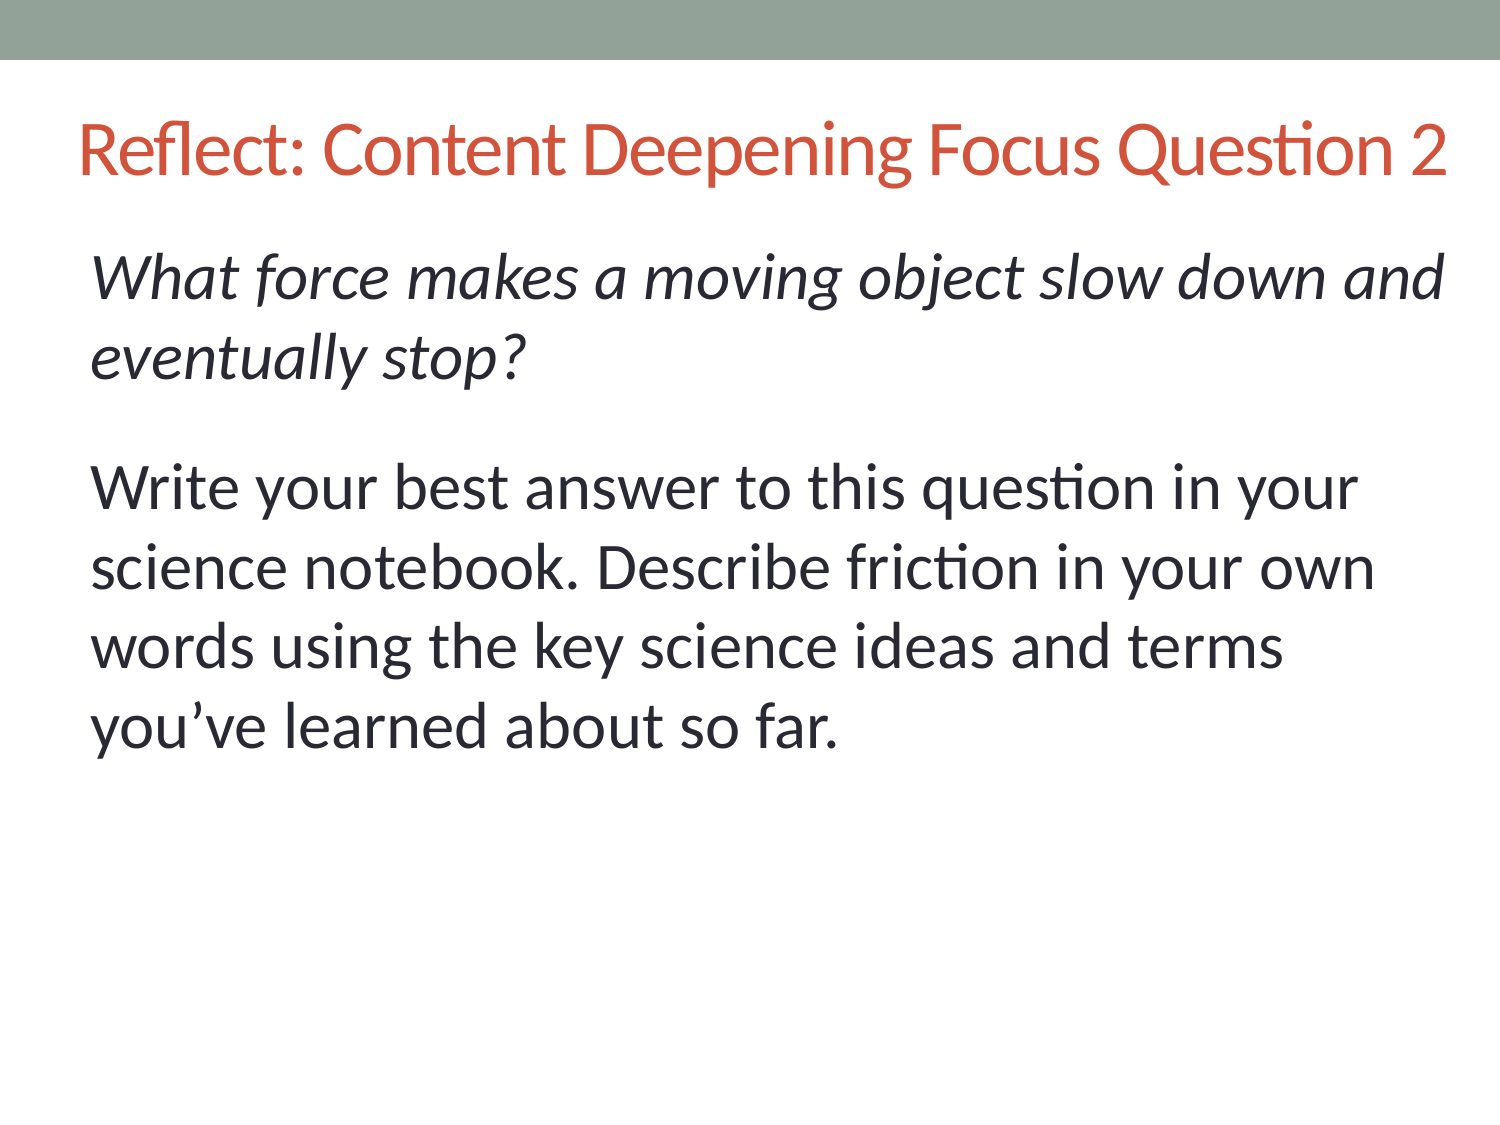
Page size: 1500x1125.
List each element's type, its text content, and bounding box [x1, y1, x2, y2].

title Reflect: Content Deepening Focus Question 2 [62, 62, 1500, 225]
list What force makes a moving object slow down and eventually stop? Write your best answer to this question in your science notebook. Describe friction in your own words using the key science ideas and terms you’ve learned about so far. [75, 224, 1463, 1050]
